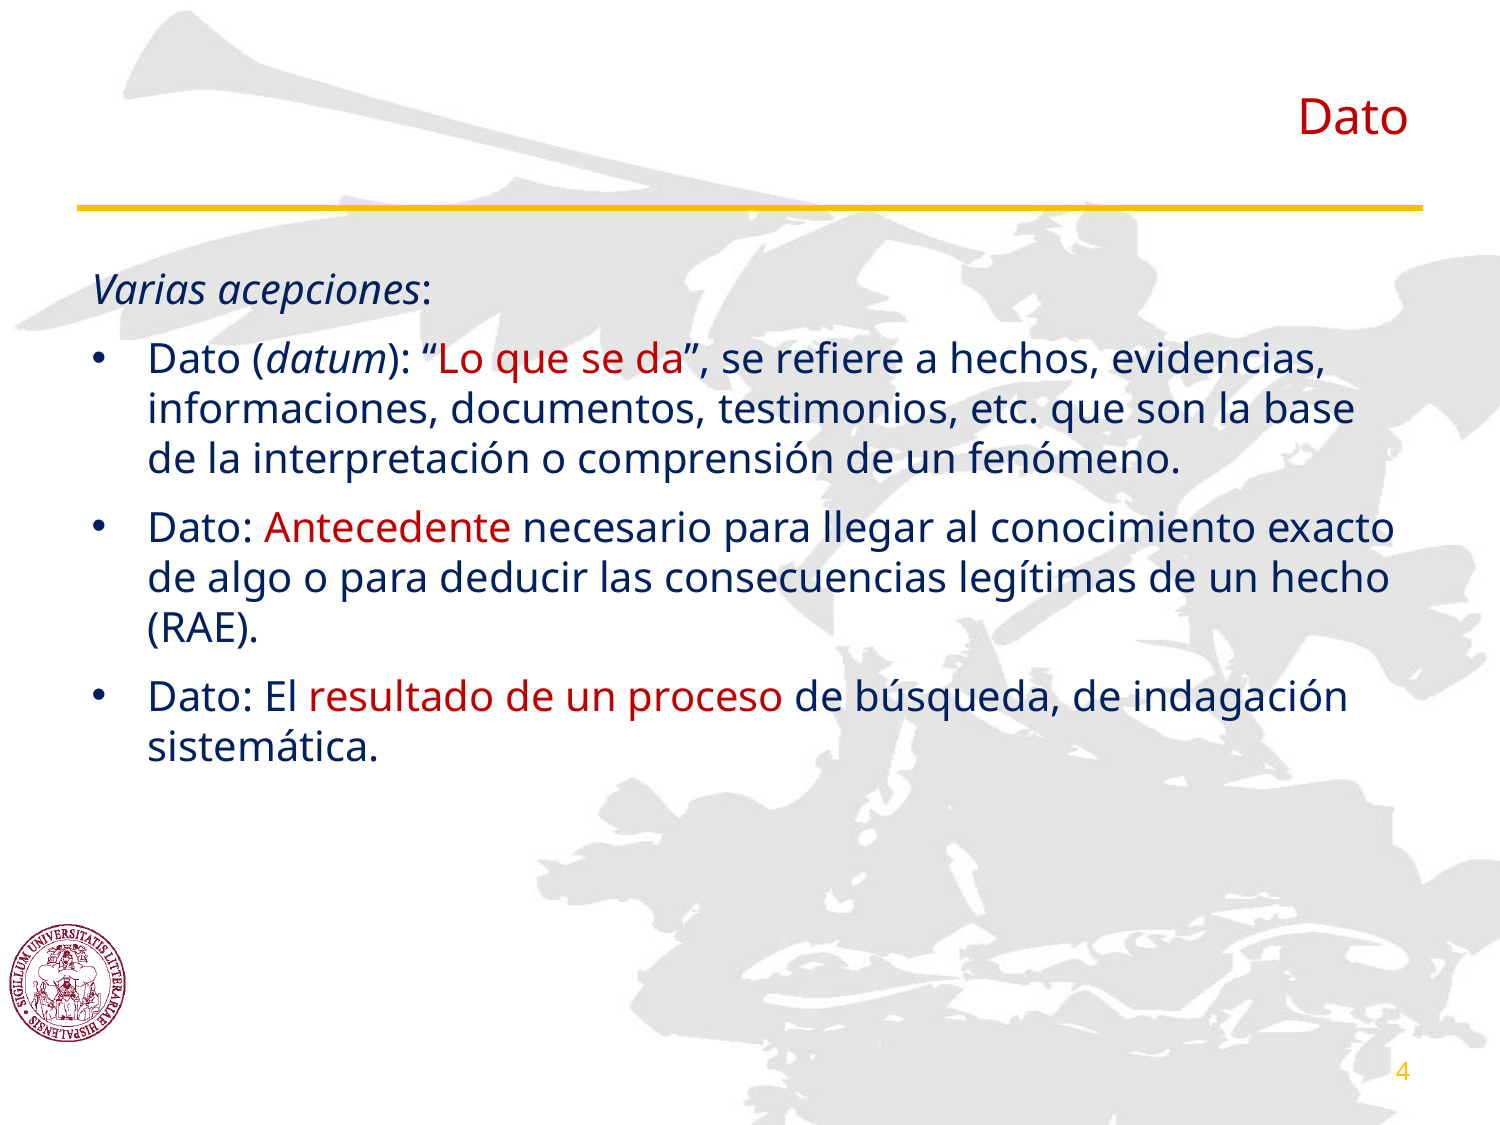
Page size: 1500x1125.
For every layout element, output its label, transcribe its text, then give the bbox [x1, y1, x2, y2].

list Varias acepciones: Dato (datum): “Lo que se da”, se refiere a hechos, evidencias, informaciones, documentos, testimonios, etc. que son la base de la interpretación o comprensión de un fenómeno. Dato: Antecedente necesario para llegar al conocimiento exacto de algo o para deducir las consecuencias legítimas de un hecho (RAE). Dato: El resultado de un proceso de búsqueda, de indagación sistemática. [76, 255, 1427, 998]
picture [0, 0, 1500, 1125]
title Dato [75, 45, 1425, 185]
slide_number 4 [1074, 1042, 1425, 1103]
